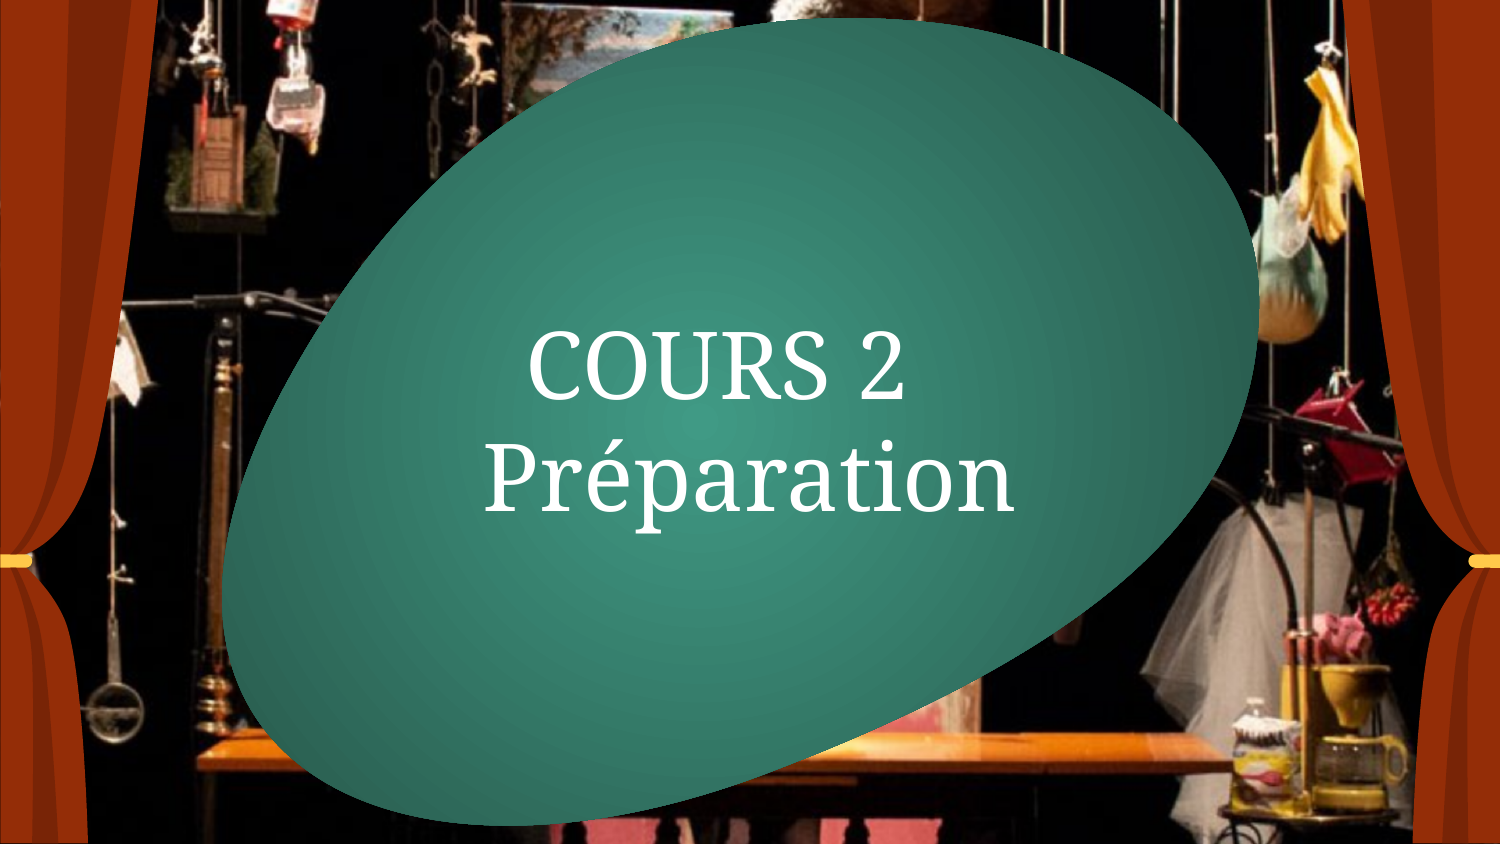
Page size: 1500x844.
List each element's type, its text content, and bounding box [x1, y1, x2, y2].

text_box [381, 18, 1260, 574]
text_box [222, 256, 1106, 826]
title COURS 2 Préparation [369, 241, 1131, 595]
picture [28, 0, 1472, 844]
